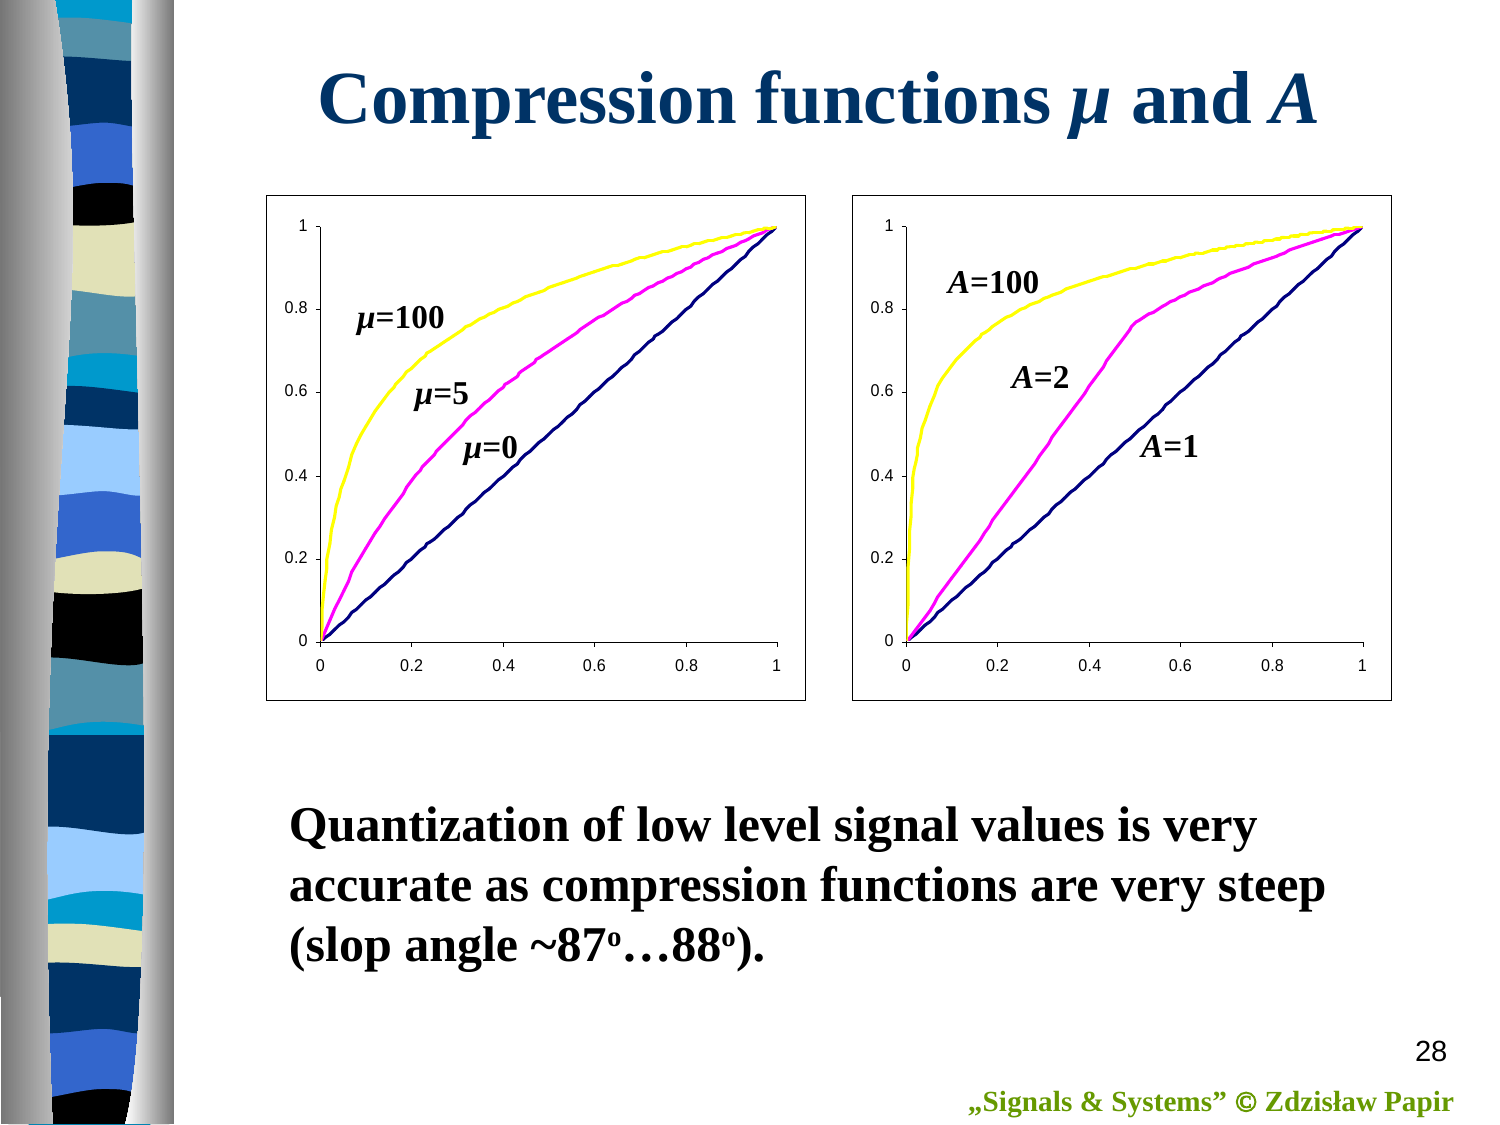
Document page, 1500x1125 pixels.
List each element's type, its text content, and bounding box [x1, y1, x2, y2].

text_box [257, 187, 815, 709]
title Compression functions μ and A [181, 0, 1457, 188]
text_box Quantization of low level signal values is very accurate as compression functions are very steep (slop angle ~87o…88o). [274, 783, 1386, 979]
slide_number 28 [1149, 1024, 1463, 1101]
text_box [843, 187, 1401, 709]
text_box „Signals & Systems”  Zdzisław Papir [953, 1074, 1470, 1125]
